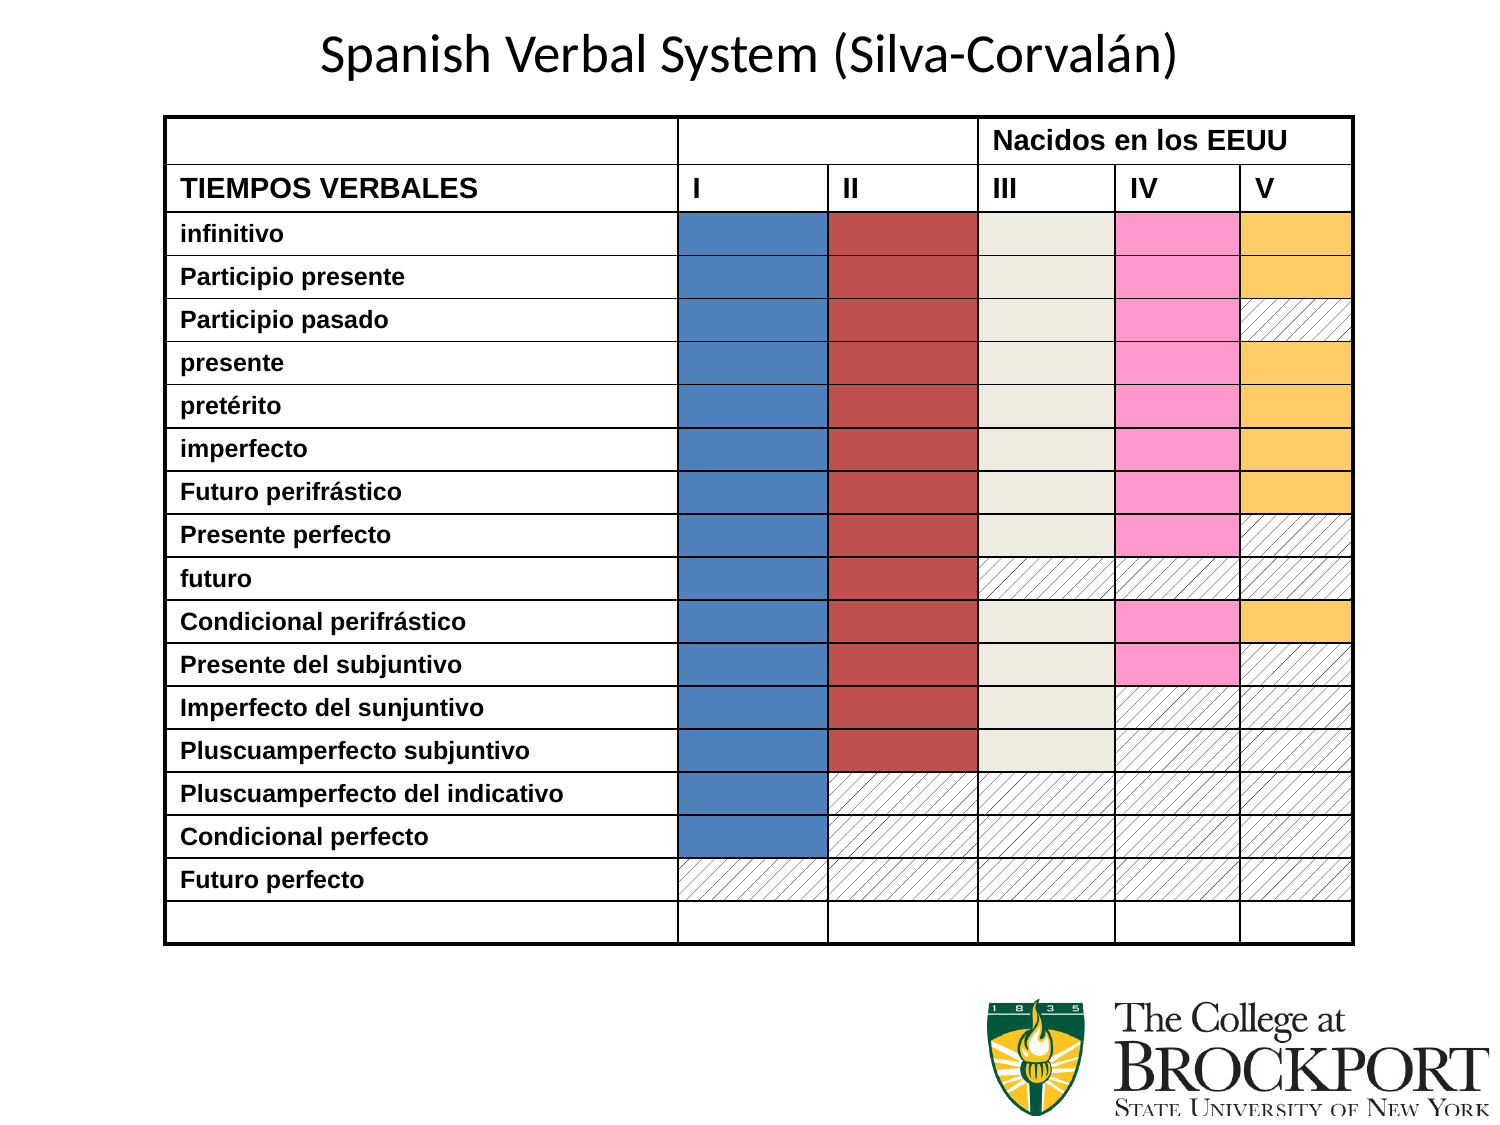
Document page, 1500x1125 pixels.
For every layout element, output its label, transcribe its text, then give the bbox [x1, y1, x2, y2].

table_cell [979, 687, 1114, 728]
table_cell [679, 256, 827, 298]
table_cell [1116, 730, 1239, 771]
table_cell [829, 730, 977, 771]
table_cell Futuro perfecto [167, 859, 677, 900]
table_cell TIEMPOS VERBALES [167, 165, 677, 211]
table_cell I [679, 165, 827, 211]
table_cell [679, 299, 827, 341]
table_cell [1241, 558, 1351, 599]
table_cell [1116, 859, 1239, 900]
table_cell [1241, 902, 1351, 942]
table_cell [979, 902, 1114, 942]
table_cell [1116, 558, 1239, 599]
table_cell [1241, 859, 1351, 900]
table_cell [1116, 816, 1239, 857]
table_cell [979, 558, 1114, 599]
table_cell futuro [167, 558, 677, 599]
table_cell Pluscuamperfecto subjuntivo [167, 730, 677, 771]
table_cell [979, 213, 1114, 255]
table_cell Imperfecto del sunjuntivo [167, 687, 677, 728]
table_cell [1241, 472, 1351, 513]
table_cell [679, 429, 827, 470]
table_cell [1116, 773, 1239, 814]
table_cell [829, 558, 977, 599]
table_cell Condicional perfecto [167, 816, 677, 857]
table_cell [679, 644, 827, 685]
table_cell [979, 859, 1114, 900]
table_cell Futuro perifrástico [167, 472, 677, 513]
table_cell [679, 859, 827, 900]
table_cell [979, 601, 1114, 642]
table_cell pretérito [167, 385, 677, 427]
table_cell III [979, 165, 1114, 211]
table_cell [1241, 687, 1351, 728]
table_cell [979, 299, 1114, 341]
table_cell [1241, 601, 1351, 642]
table_cell [1116, 601, 1239, 642]
table_cell [1116, 902, 1239, 942]
table_header [679, 119, 977, 164]
table_cell [1241, 429, 1351, 470]
table_cell [1241, 213, 1351, 255]
table_cell [979, 515, 1114, 556]
table_cell [1116, 515, 1239, 556]
table_cell [979, 256, 1114, 298]
table_cell [829, 687, 977, 728]
table_cell [979, 429, 1114, 470]
table_cell [679, 558, 827, 599]
table_cell [1241, 730, 1351, 771]
table_cell [1116, 644, 1239, 685]
table_cell [829, 601, 977, 642]
table_cell Condicional perifrástico [167, 601, 677, 642]
table_cell [679, 385, 827, 427]
table_cell [1116, 472, 1239, 513]
table_cell [829, 213, 977, 255]
table_cell [829, 816, 977, 857]
table_cell Presente perfecto [167, 515, 677, 556]
table_cell [1241, 385, 1351, 427]
table_cell [167, 902, 677, 942]
table_cell Participio presente [167, 256, 677, 298]
table_cell II [829, 165, 977, 211]
table_cell [1241, 773, 1351, 814]
table_cell [829, 859, 977, 900]
table_cell Presente del subjuntivo [167, 644, 677, 685]
table_cell [1116, 385, 1239, 427]
table_cell [979, 730, 1114, 771]
table_cell [829, 299, 977, 341]
table_cell [829, 472, 977, 513]
table_cell Participio pasado [167, 299, 677, 341]
table_cell presente [167, 342, 677, 384]
table_cell [829, 902, 977, 942]
table_cell [829, 342, 977, 384]
table_cell [829, 429, 977, 470]
table_cell [979, 342, 1114, 384]
table_cell [1241, 299, 1351, 341]
table_cell [679, 687, 827, 728]
table_cell [679, 342, 827, 384]
table_cell [1116, 299, 1239, 341]
table_cell [1241, 816, 1351, 857]
table_cell [979, 644, 1114, 685]
table_cell [829, 256, 977, 298]
table_cell [679, 515, 827, 556]
table_cell V [1241, 165, 1351, 211]
table_cell [979, 773, 1114, 814]
table_cell [1116, 256, 1239, 298]
table_cell [1241, 256, 1351, 298]
table_cell [679, 902, 827, 942]
table_cell [979, 816, 1114, 857]
table_cell [829, 385, 977, 427]
table_cell [979, 472, 1114, 513]
table_cell [1241, 342, 1351, 384]
table_cell [979, 385, 1114, 427]
table_cell [679, 472, 827, 513]
table_cell imperfecto [167, 429, 677, 470]
table_cell [1116, 342, 1239, 384]
table_cell [829, 773, 977, 814]
table_header [167, 119, 677, 164]
table_cell [829, 515, 977, 556]
table_cell [829, 644, 977, 685]
title Spanish Verbal System (Silva-Corvalán) [75, 8, 1425, 92]
table_cell [1241, 515, 1351, 556]
table_cell [1116, 213, 1239, 255]
table_cell infinitivo [167, 213, 677, 255]
table_cell Pluscuamperfecto del indicativo [167, 773, 677, 814]
table_cell [679, 816, 827, 857]
table_cell [679, 730, 827, 771]
table_cell [679, 601, 827, 642]
table_cell [1116, 687, 1239, 728]
table_header Nacidos en los EEUU [979, 119, 1351, 164]
table_cell [1116, 429, 1239, 470]
table_cell IV [1116, 165, 1239, 211]
table_cell [1241, 644, 1351, 685]
table_cell [679, 773, 827, 814]
table_cell [679, 213, 827, 255]
